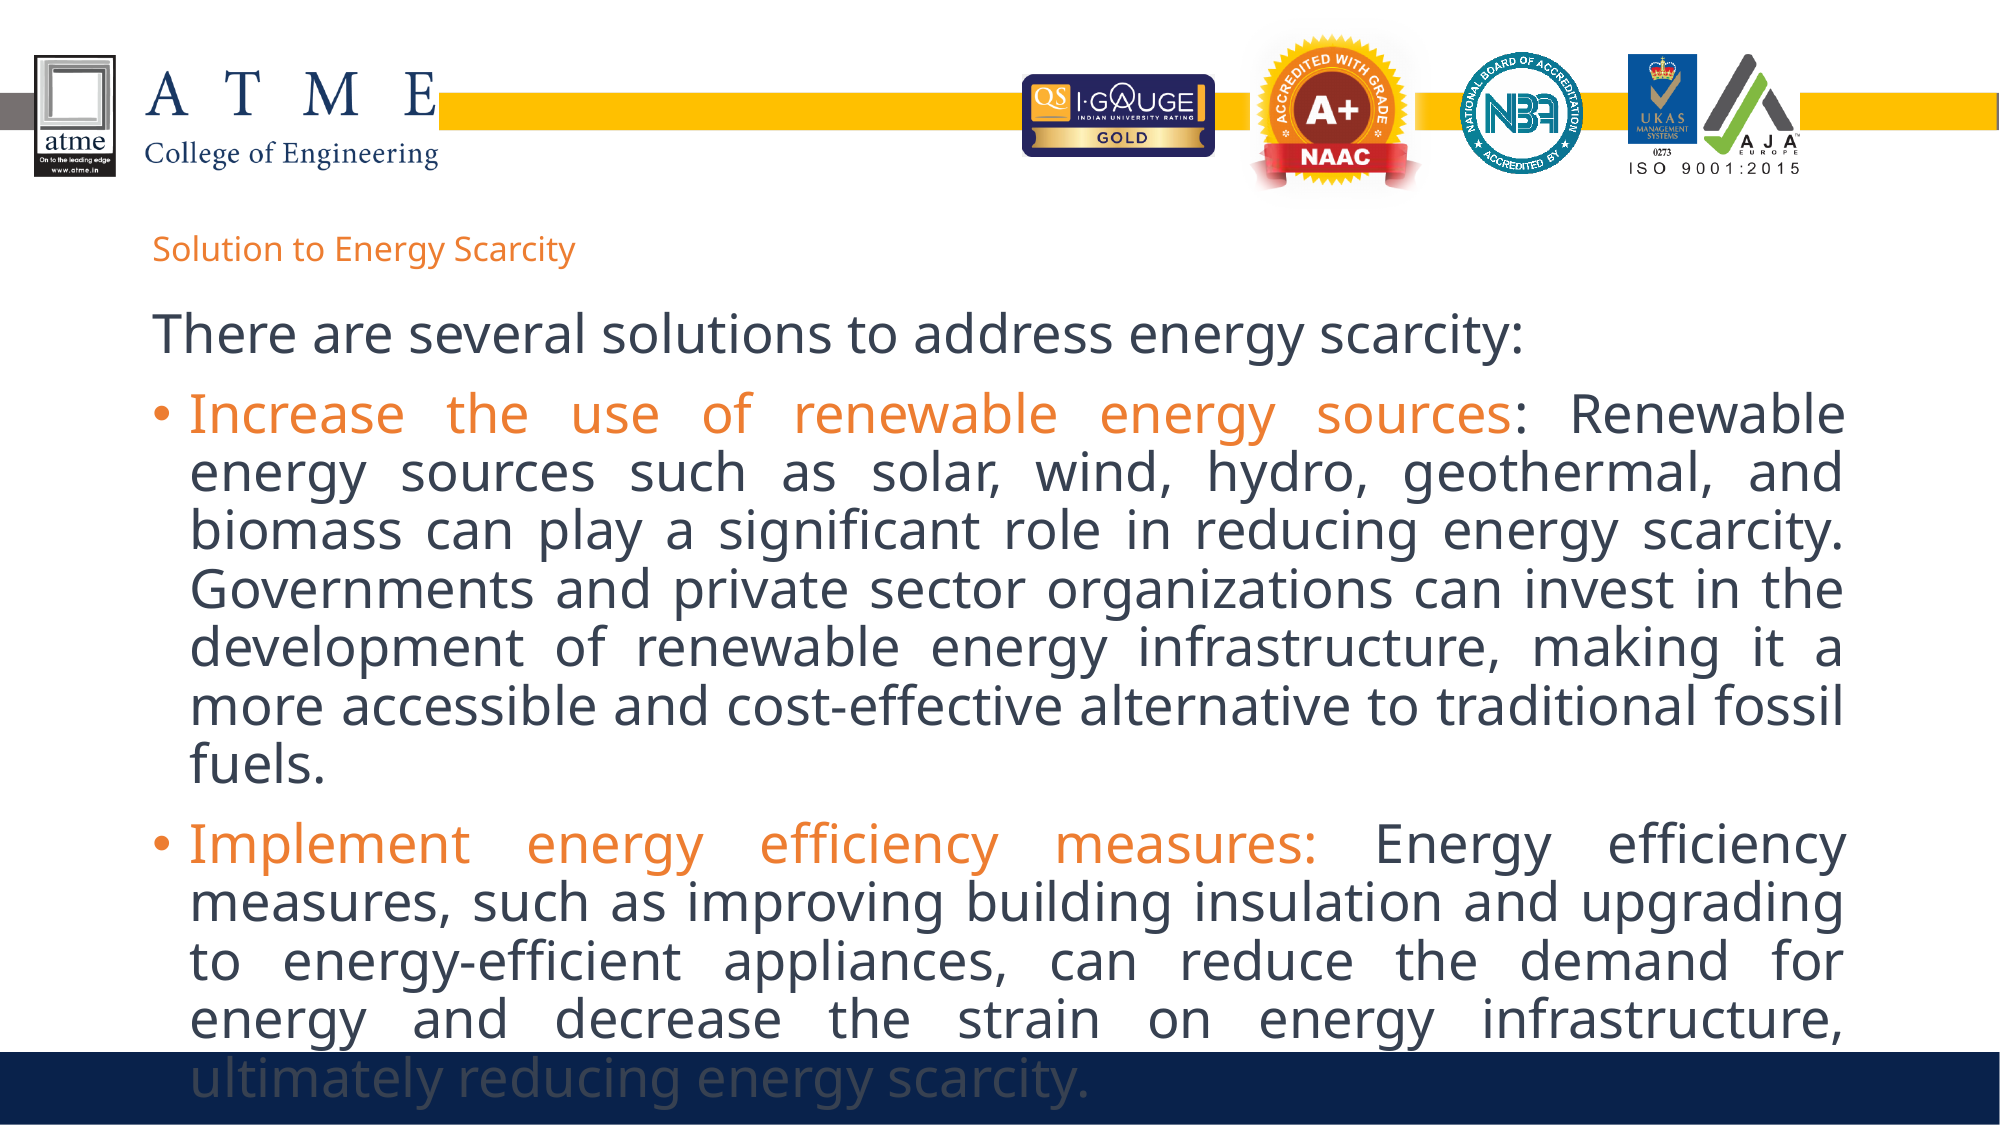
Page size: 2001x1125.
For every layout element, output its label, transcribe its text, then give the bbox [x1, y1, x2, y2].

title Solution to Energy Scarcity [137, 223, 1863, 299]
picture [1460, 52, 1583, 174]
picture [34, 55, 439, 177]
picture [1628, 52, 1800, 174]
list There are several solutions to address energy scarcity: Increase the use of renewable energy sources: Renewable energy sources such as solar, wind, hydro, geothermal, and biomass can play a significant role in reducing energy scarcity. Governments and private sector organizations can invest in the development of renewable energy infrastructure, making it a more accessible and cost-effective alternative to traditional fossil fuels. Implement energy efficiency measures: Energy efficiency measures, such as improving building insulation and upgrading to energy-efficient appliances, can reduce the demand for energy and decrease the strain on energy infrastructure, ultimately reducing energy scarcity. [137, 299, 1863, 1014]
picture [0, 1052, 2000, 1125]
picture [1250, 43, 1415, 180]
picture [1022, 74, 1215, 157]
